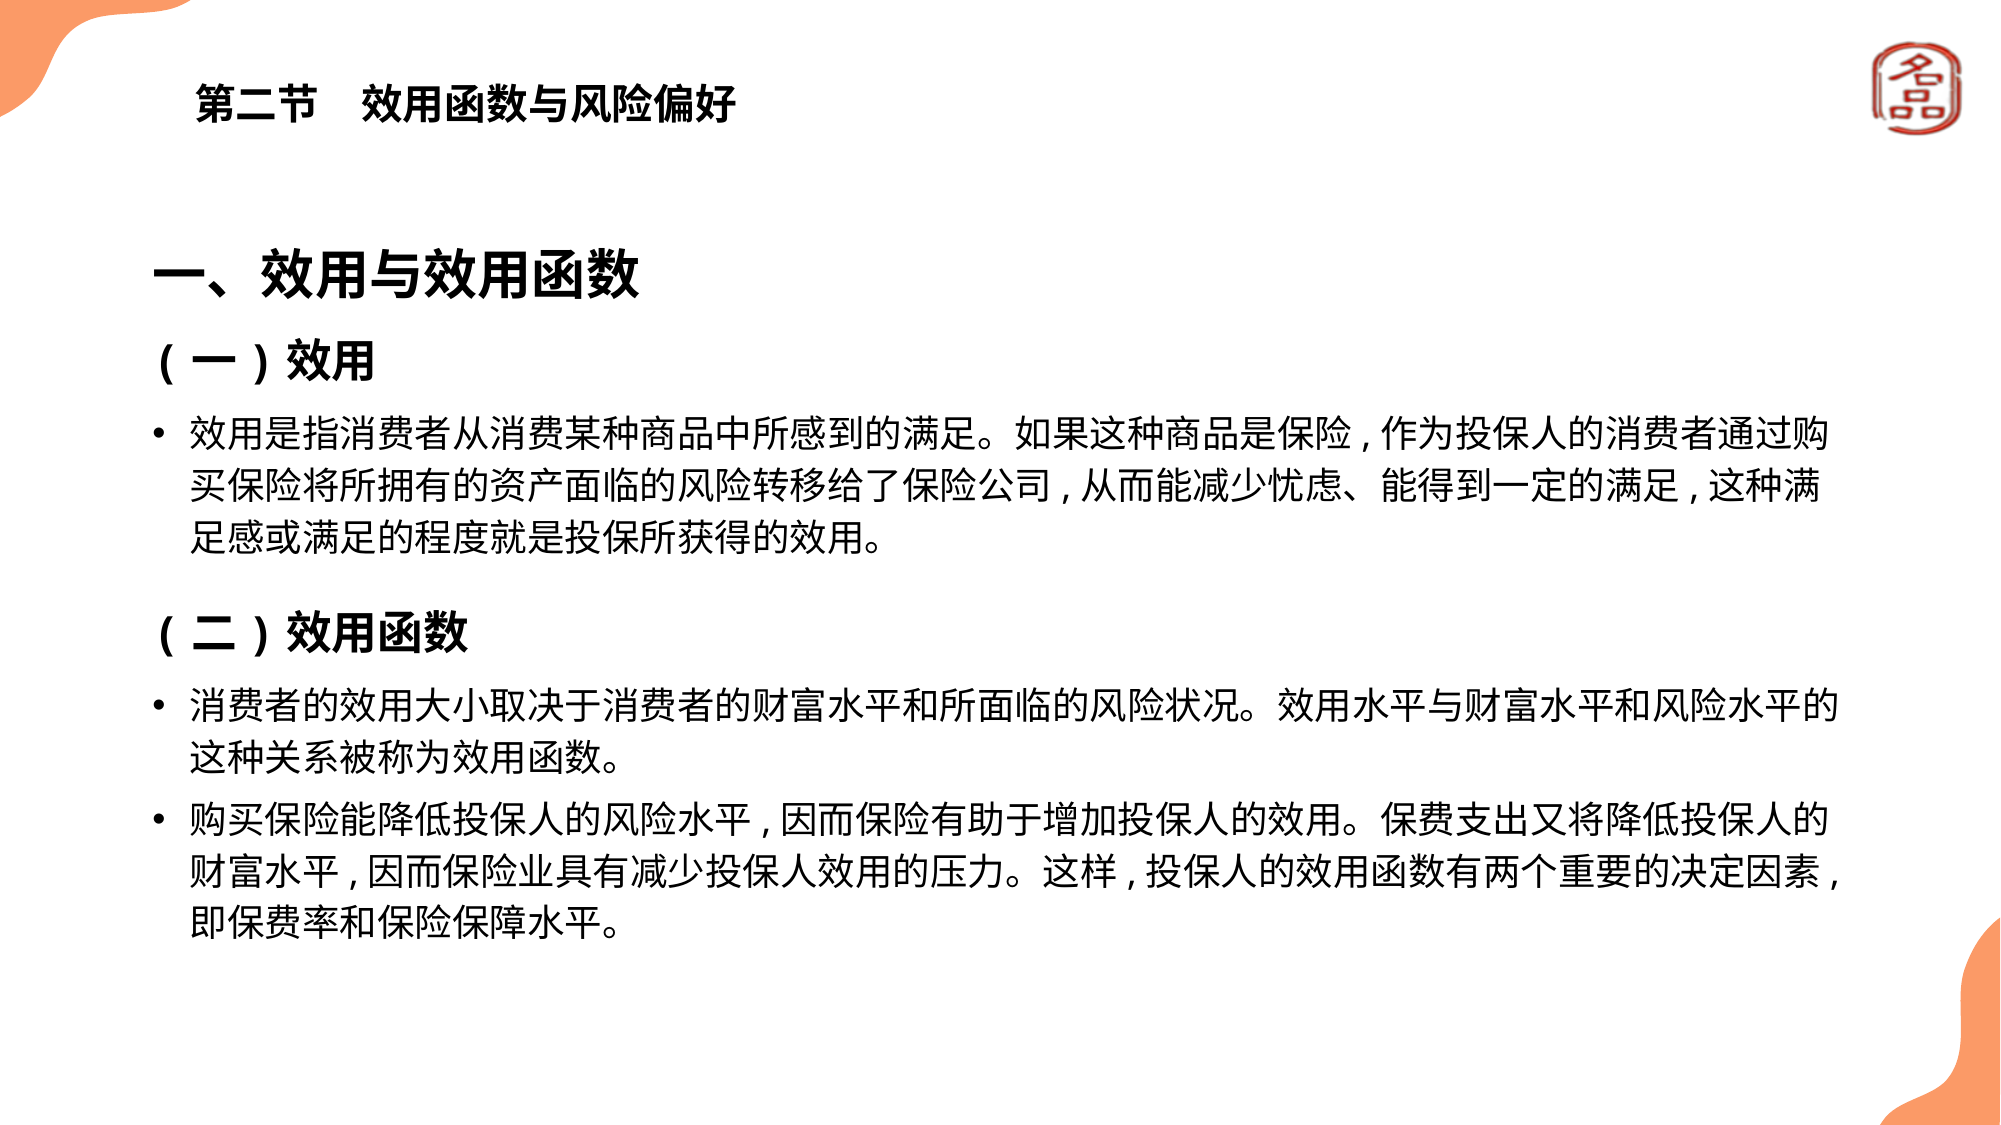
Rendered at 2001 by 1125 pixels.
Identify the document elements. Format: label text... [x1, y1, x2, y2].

list 一、效用与效用函数 (一)效用 效用是指消费者从消费某种商品中所感到的满足。如果这种商品是保险,作为投保人的消费者通过购买保险将所拥有的资产面临的风险转移给了保险公司,从而能减少忧虑、能得到一定的满足,这种满足感或满足的程度就是投保所获得的效用。 (二)效用函数 消费者的效用大小取决于消费者的财富水平和所面临的风险状况。效用水平与财富水平和风险水平的这种关系被称为效用函数。 购买保险能降低投保人的风险水平,因而保险有助于增加投保人的效用。保费支出又将降低投保人的财富水平,因而保险业具有减少投保人效用的压力。这样,投保人的效用函数有两个重要的决定因素,即保费率和保险保障水平。 [137, 217, 1863, 1031]
picture [1861, 10, 1990, 147]
title 第二节 效用函数与风险偏好 [137, 60, 1863, 152]
